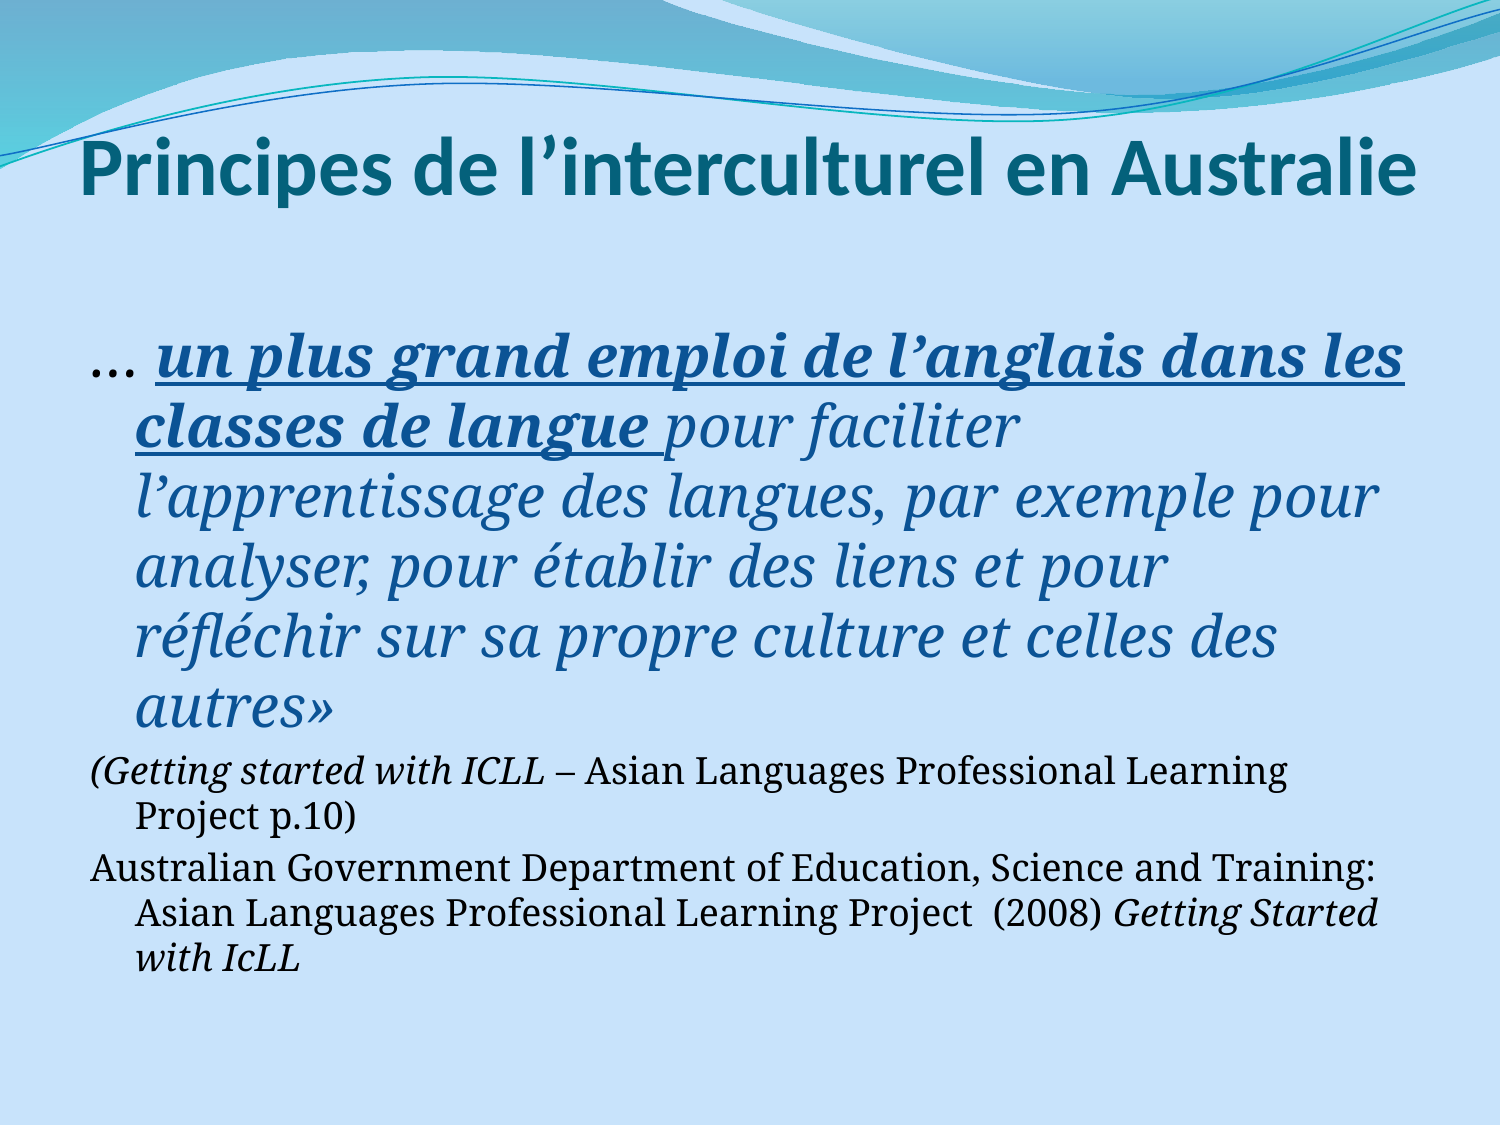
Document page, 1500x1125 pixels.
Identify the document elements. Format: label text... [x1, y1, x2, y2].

list … un plus grand emploi de l’anglais dans les classes de langue pour faciliter l’apprentissage des langues, par exemple pour analyser, pour établir des liens et pour réfléchir sur sa propre culture et celles des autres» (Getting started with ICLL – Asian Languages Professional Learning Project p.10) Australian Government Department of Education, Science and Training: Asian Languages Professional Learning Project (2008) Getting Started with IcLL [74, 249, 1426, 1006]
title Principes de l’interculturel en Australie [74, 112, 1426, 213]
